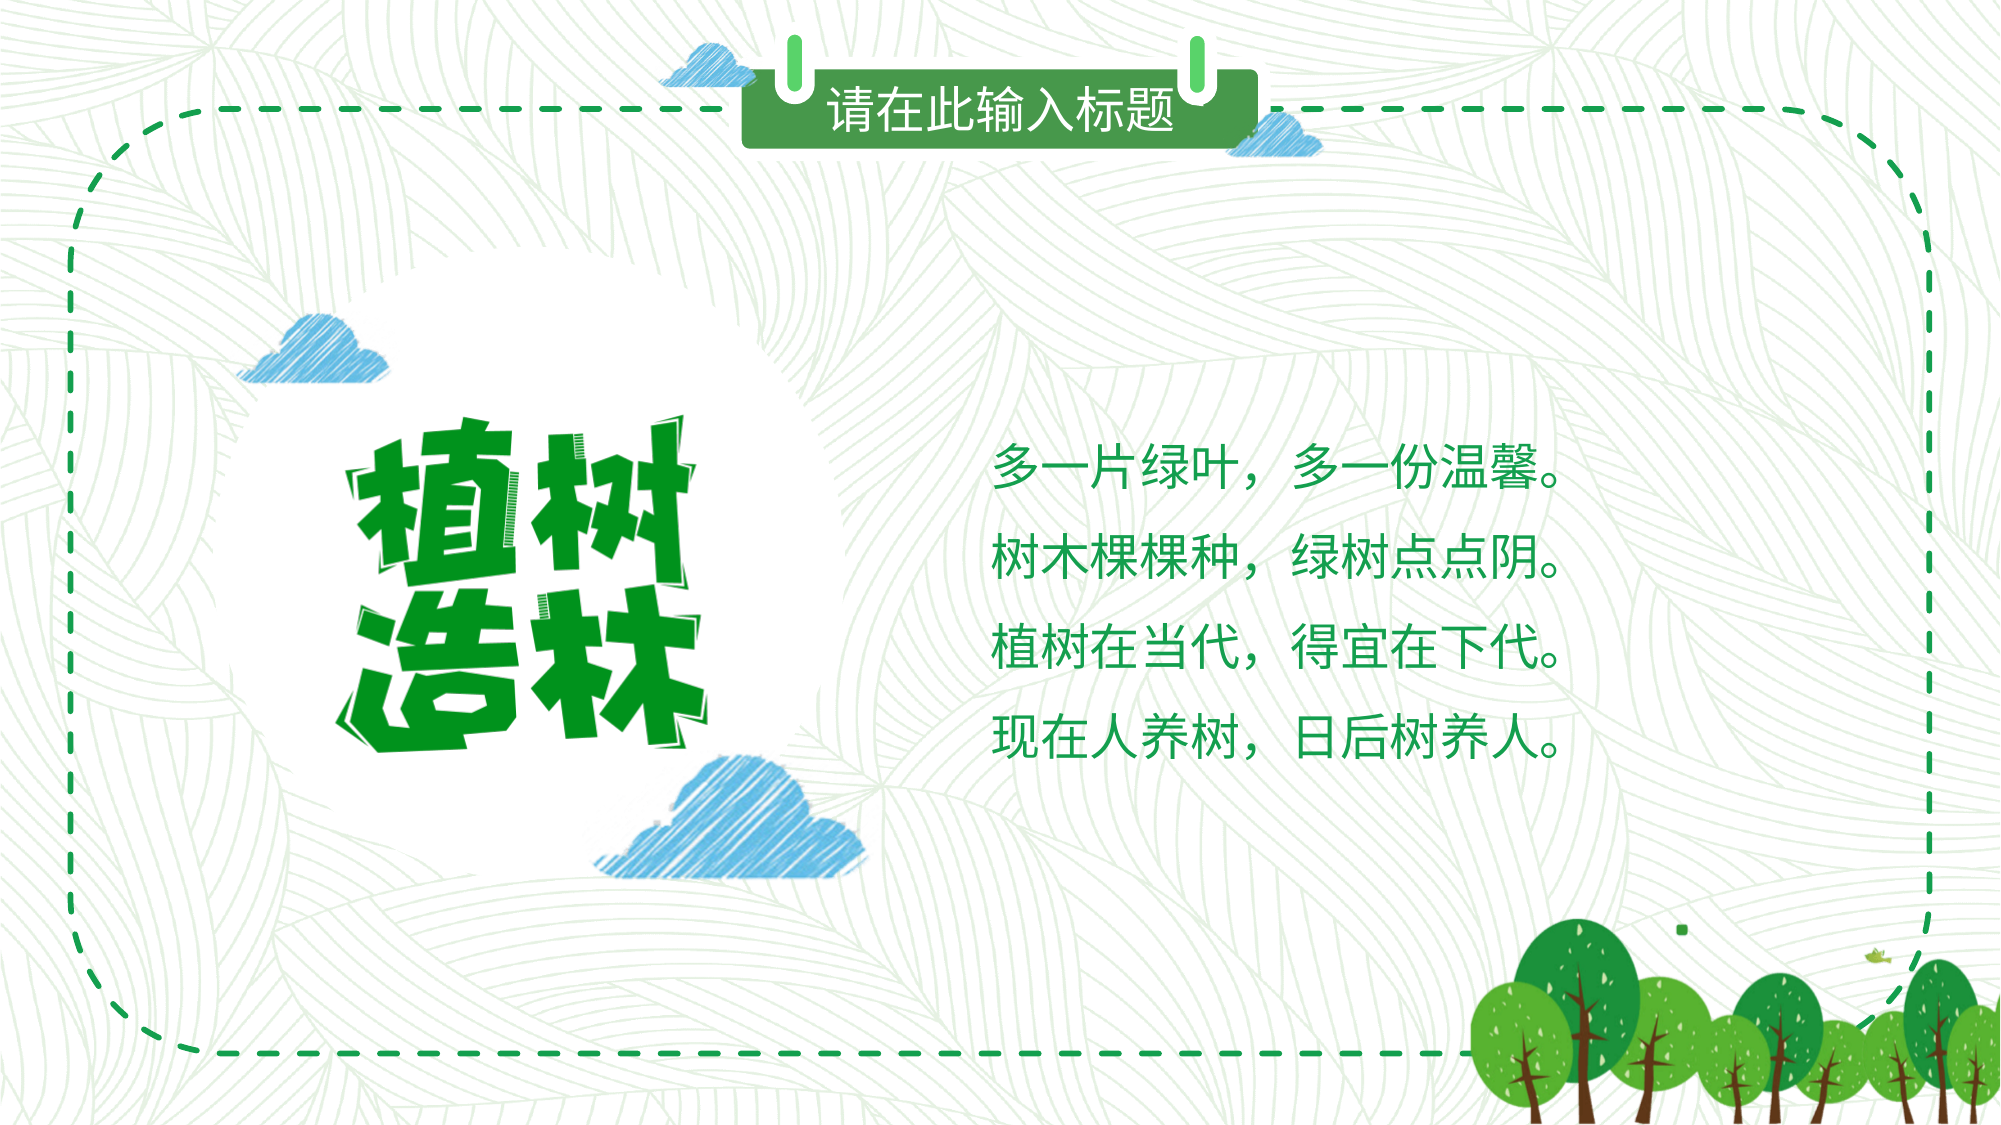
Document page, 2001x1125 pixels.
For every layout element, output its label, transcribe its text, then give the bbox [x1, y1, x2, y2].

picture [3, 1, 2001, 1125]
text_box 多一片绿叶，多一份温馨。 树木棵棵种，绿树点点阴。 植树在当代，得宜在下代。 现在人养树，日后树养人。 [975, 397, 1733, 773]
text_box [168, 246, 937, 962]
